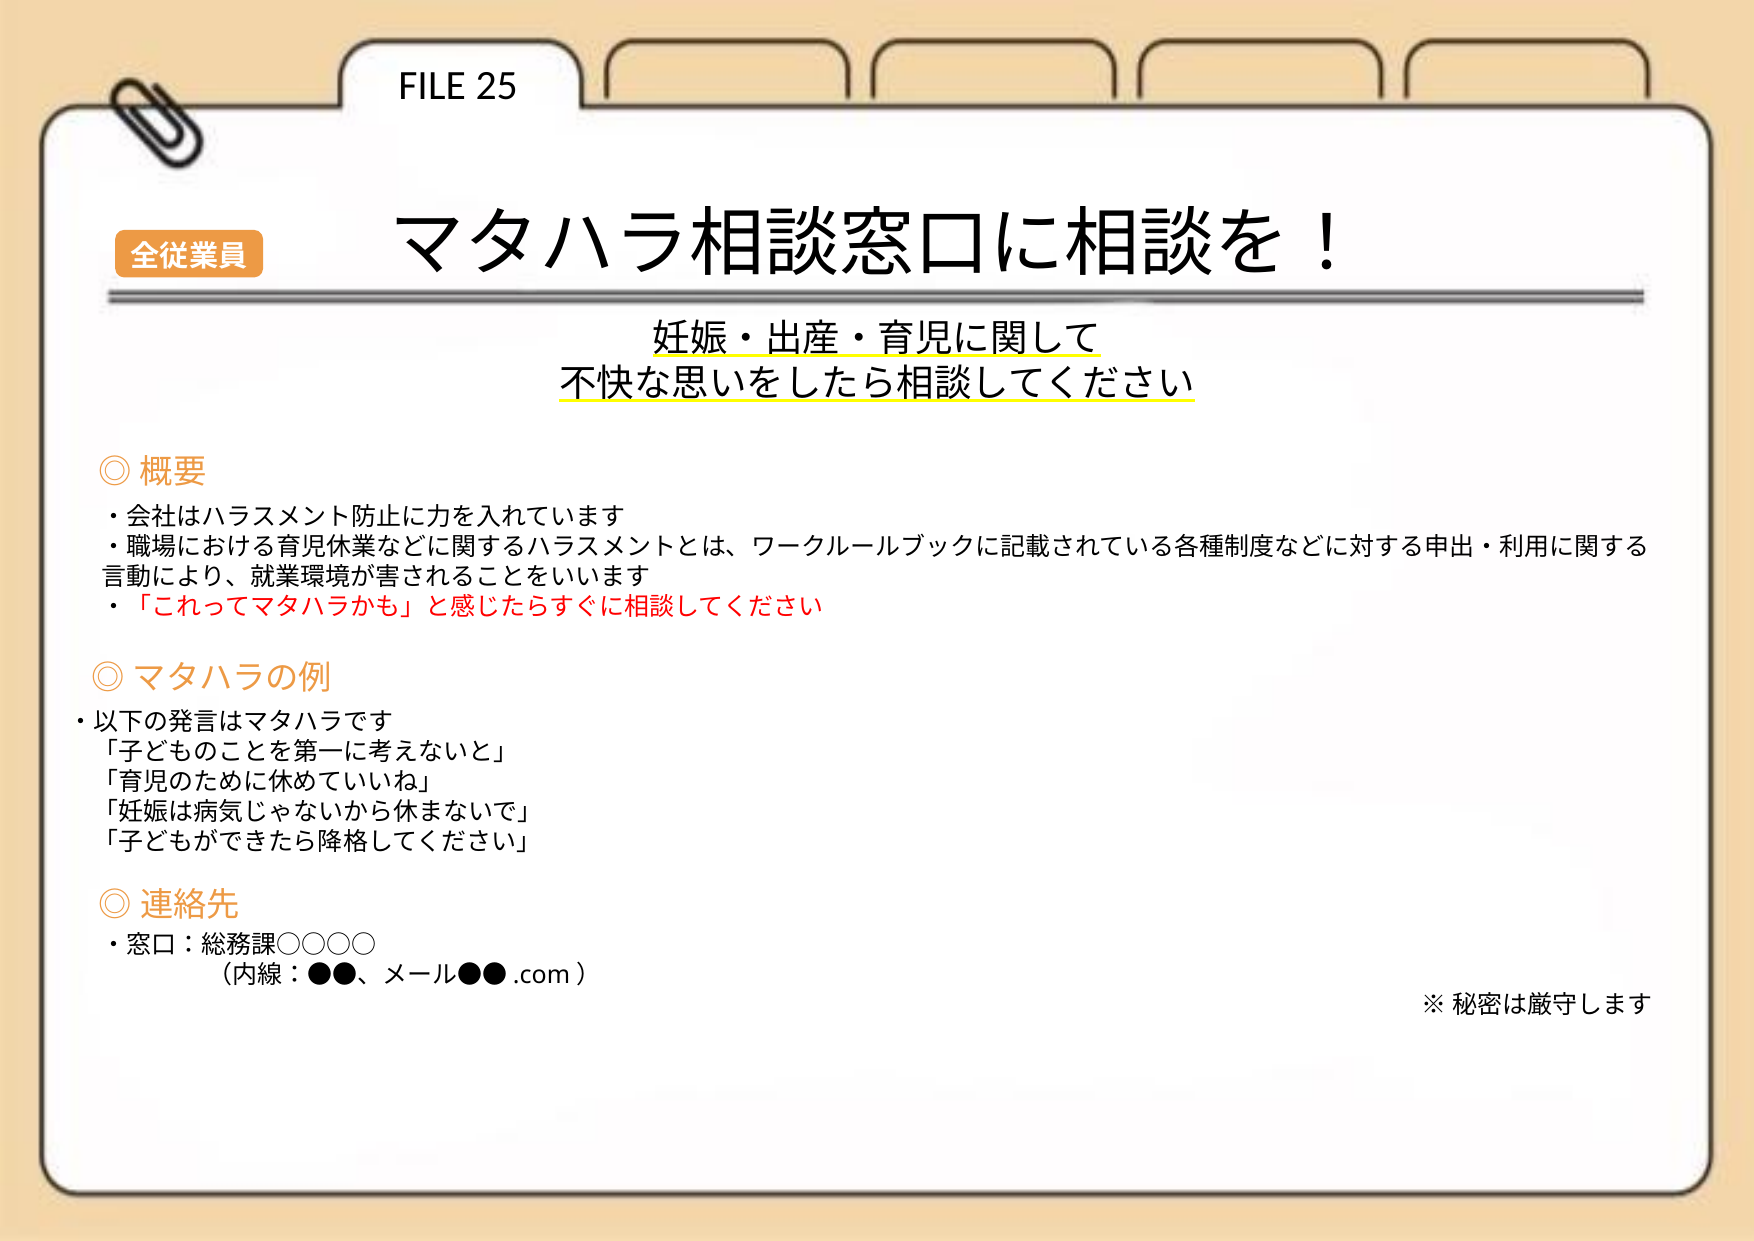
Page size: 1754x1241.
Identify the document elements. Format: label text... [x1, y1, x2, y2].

text_box ・窓口：総務課○○○○ （内線：●●、メール●●.com） ※秘密は厳守します [86, 921, 1667, 1027]
text_box ◎連絡先 [84, 875, 255, 931]
text_box 妊娠・出産・育児に関して 不快な思いをしたら相談してください [544, 306, 1210, 412]
text_box ・会社はハラスメント防止に力を入れています ・職場における育児休業などに関するハラスメントとは、ワークルールブックに記載されている各種制度などに対する申出・利用に関する言動により、就業環境が害されることをいいます ・「これってマタハラかも」と感じたらすぐに相談してください [86, 492, 1667, 628]
text_box 全従業員 [115, 229, 263, 280]
text_box ・以下の発言はマタハラです 「子どものことを第一に考えないと」 「育児のために休めていいね」 「妊娠は病気じゃないから休まないで」 「子どもができたら降格してください」 [53, 698, 558, 863]
text_box FILE 25 [383, 50, 533, 115]
picture [0, 0, 1754, 1241]
text_box ◎マタハラの例 [76, 648, 347, 698]
text_box マタハラ相談窓口に相談を！ [374, 186, 1380, 292]
text_box ◎概要 [83, 443, 222, 498]
